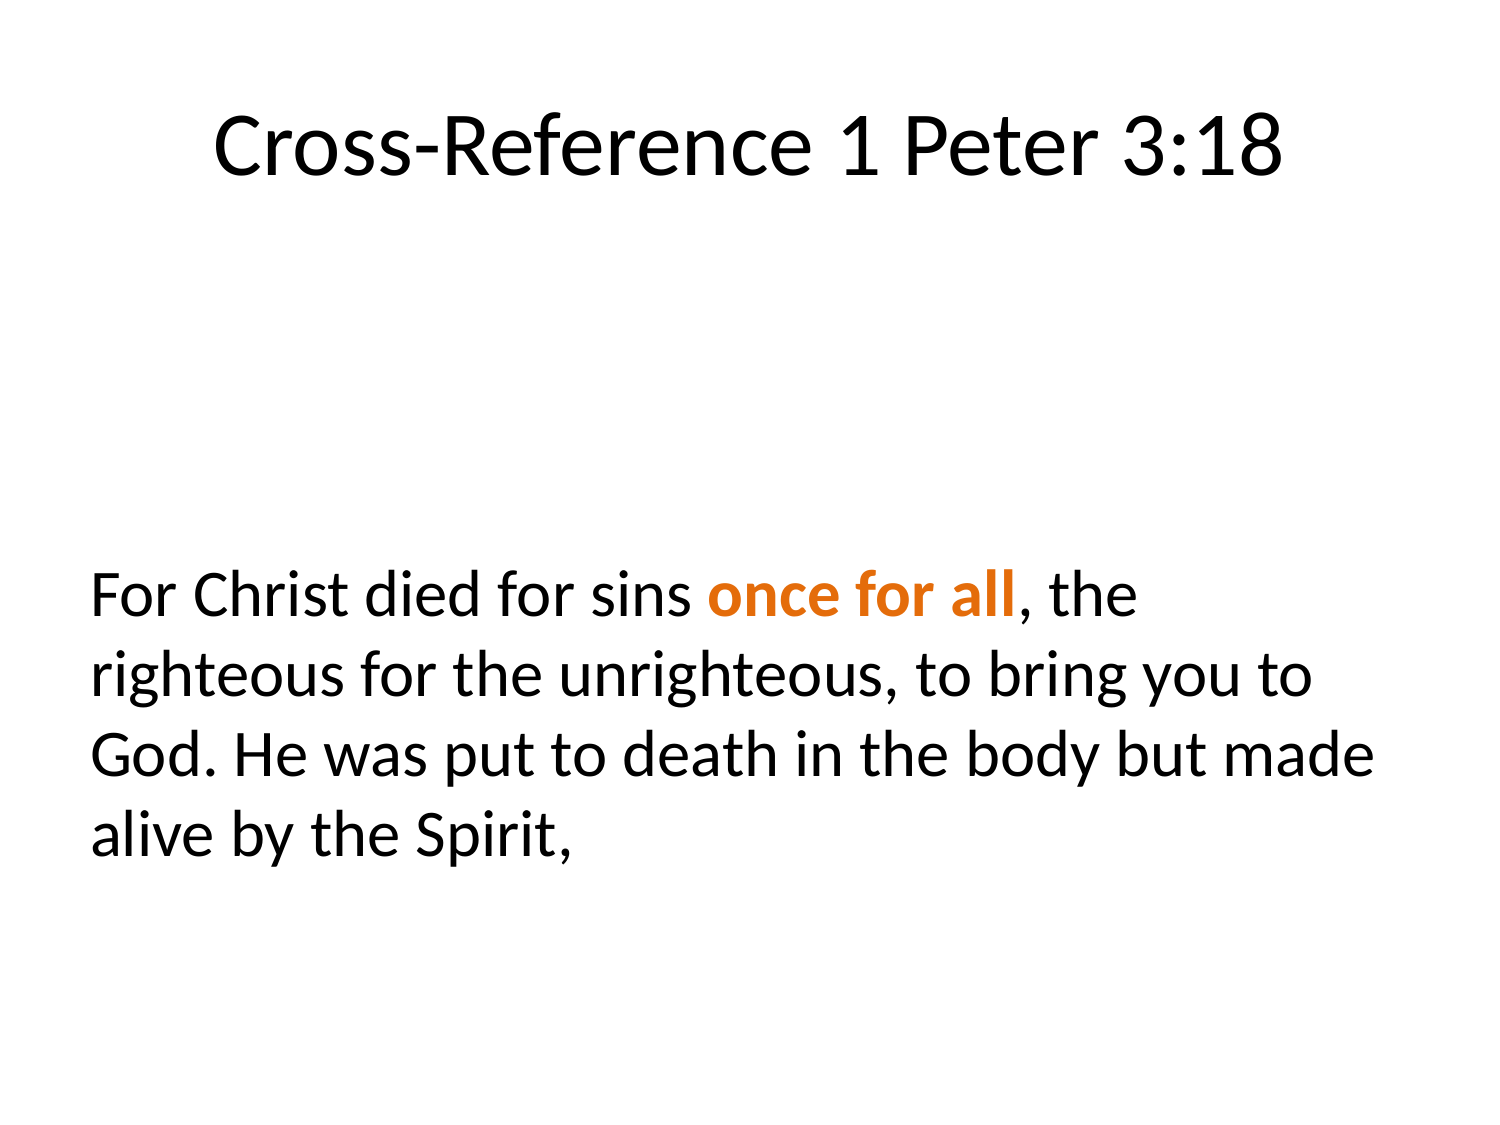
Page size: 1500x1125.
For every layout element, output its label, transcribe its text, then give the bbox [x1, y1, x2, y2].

title Cross-Reference 1 Peter 3:18 [75, 45, 1425, 233]
list For Christ died for sins once for all, the righteous for the unrighteous, to bring you to God. He was put to death in the body but made alive by the Spirit, [75, 262, 1425, 1005]
